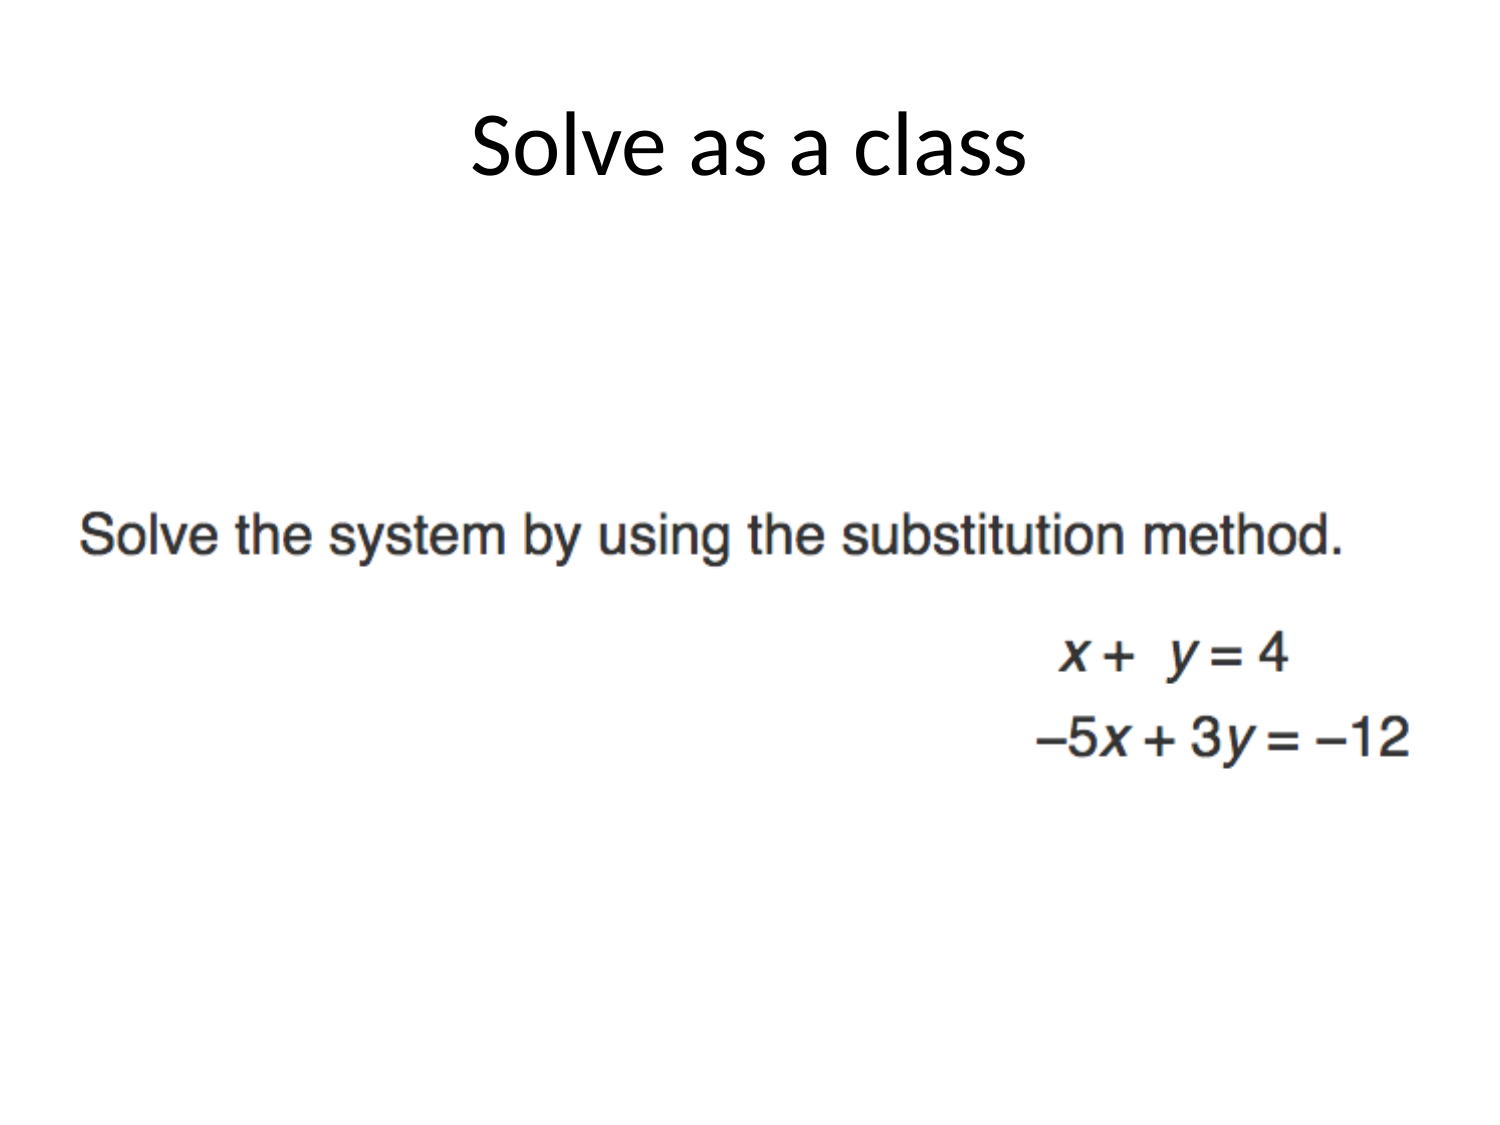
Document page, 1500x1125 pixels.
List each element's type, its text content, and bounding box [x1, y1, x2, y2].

title Solve as a class [75, 45, 1425, 233]
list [74, 262, 1426, 1006]
